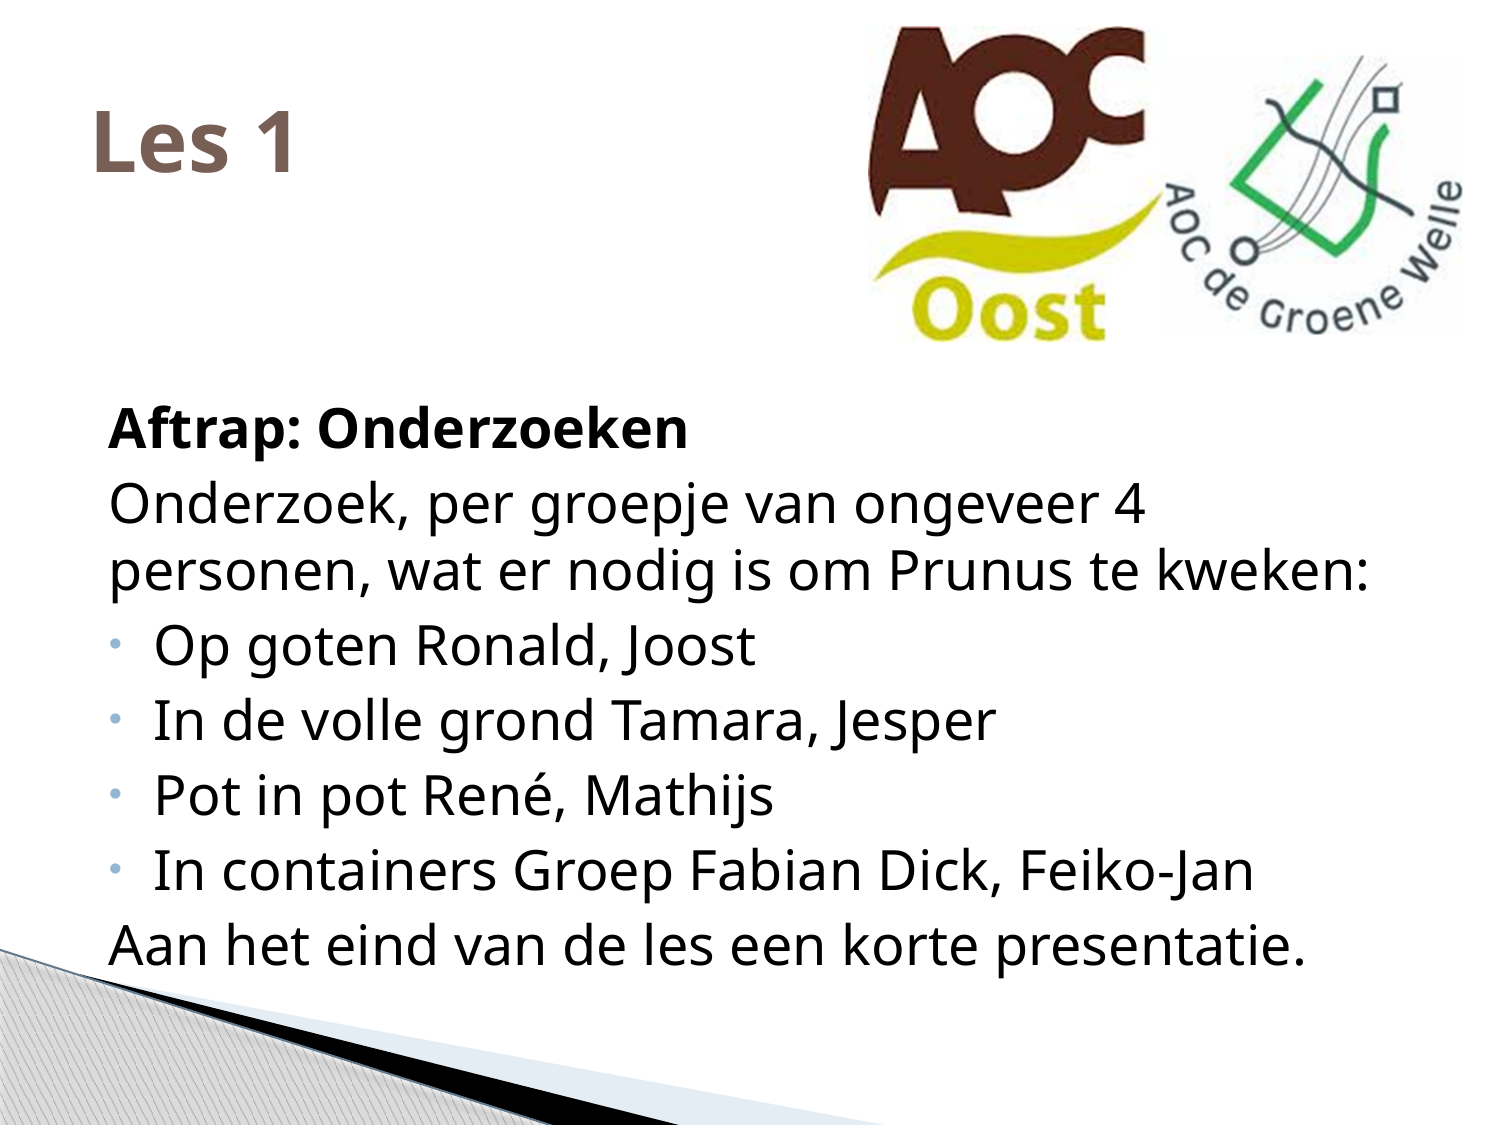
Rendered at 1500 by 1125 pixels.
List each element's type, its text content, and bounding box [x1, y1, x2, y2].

title Les 1 [75, 45, 862, 233]
picture [867, 26, 1473, 365]
list Aftrap: Onderzoeken Onderzoek, per groepje van ongeveer 4 personen, wat er nodig is om Prunus te kweken: Op goten Ronald, Joost In de volle grond Tamara, Jesper Pot in pot René, Mathijs In containers Groep Fabian Dick, Feiko-Jan Aan het eind van de les een korte presentatie. [75, 385, 1425, 986]
